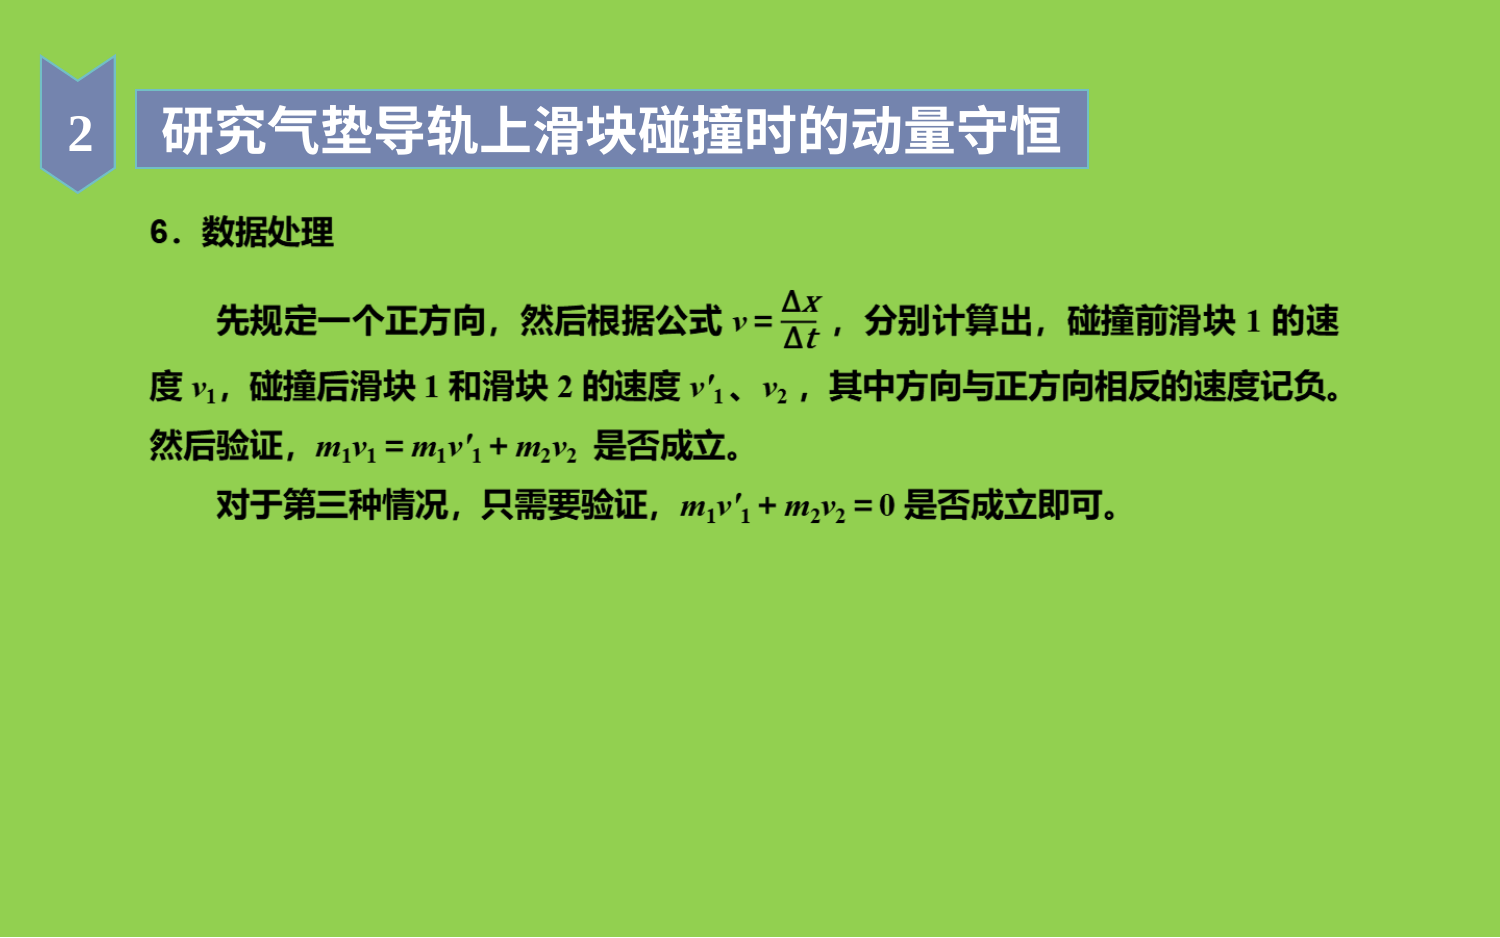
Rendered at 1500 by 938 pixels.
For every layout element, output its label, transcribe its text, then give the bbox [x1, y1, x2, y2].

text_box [40, 55, 115, 194]
text_box 研究气垫导轨上滑块碰撞时的动量守恒 [135, 90, 1089, 169]
text_box [135, 187, 1355, 572]
